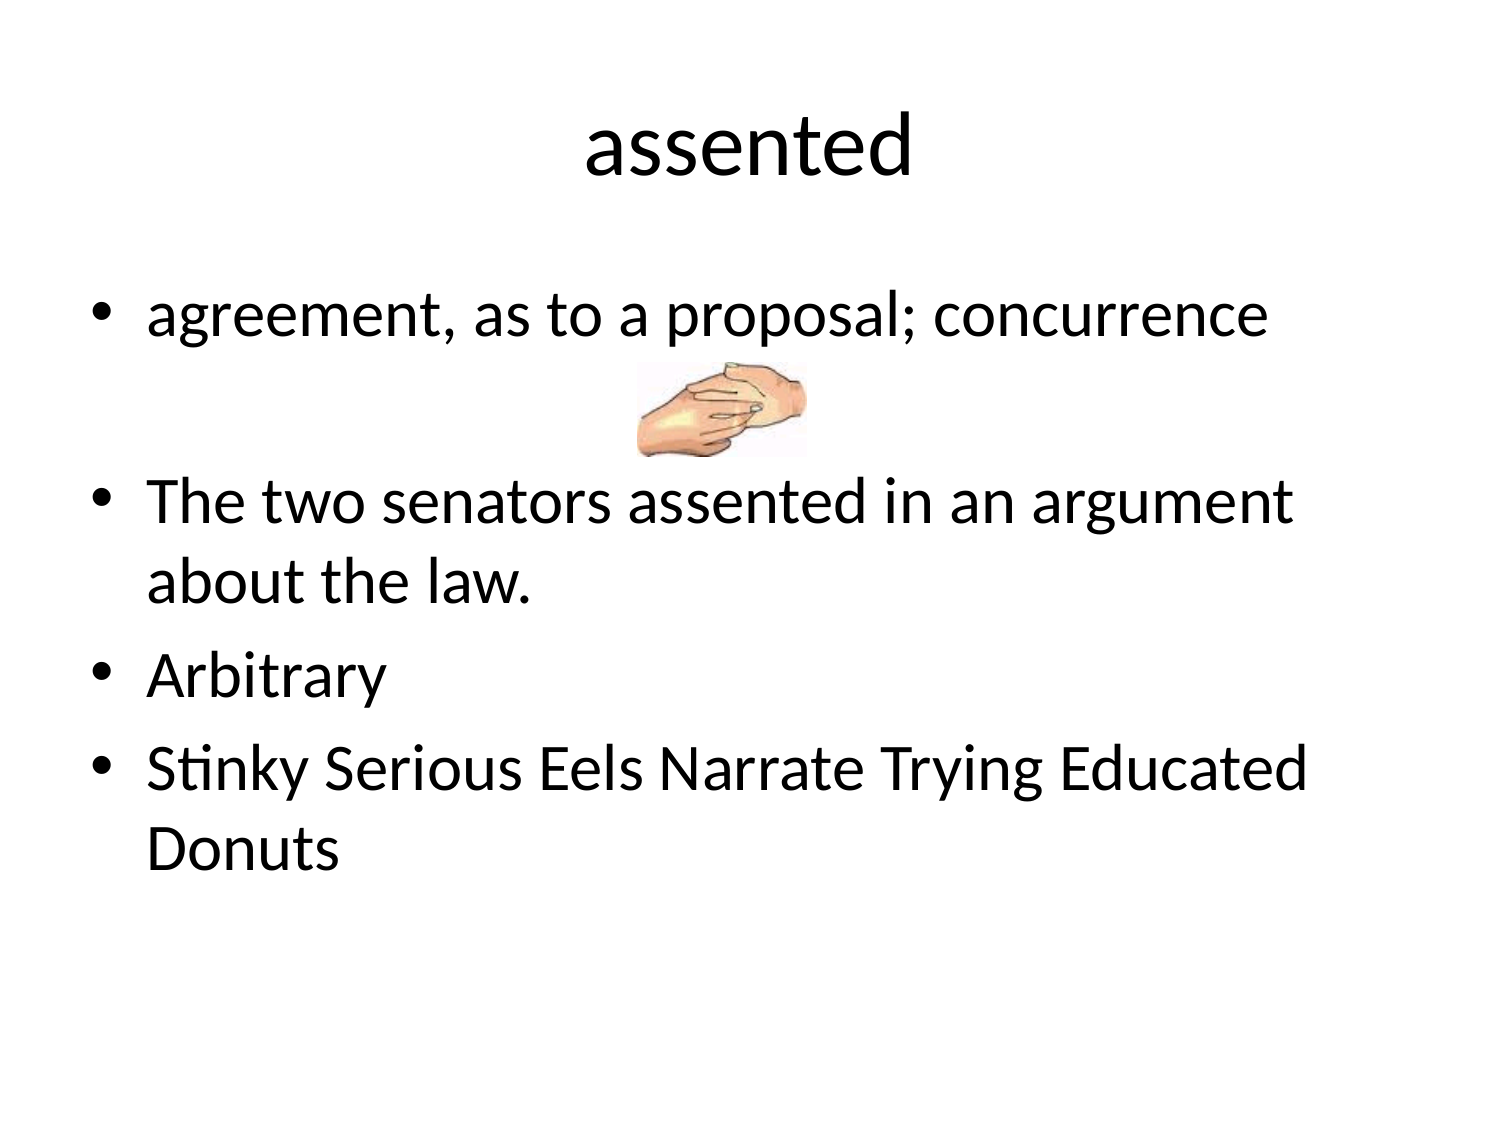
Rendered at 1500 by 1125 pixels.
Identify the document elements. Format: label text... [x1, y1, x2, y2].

list agreement, as to a proposal; concurrence The two senators assented in an argument about the law. Arbitrary Stinky Serious Eels Narrate Trying Educated Donuts [75, 262, 1425, 1005]
title assented [75, 45, 1425, 233]
picture [637, 362, 807, 457]
